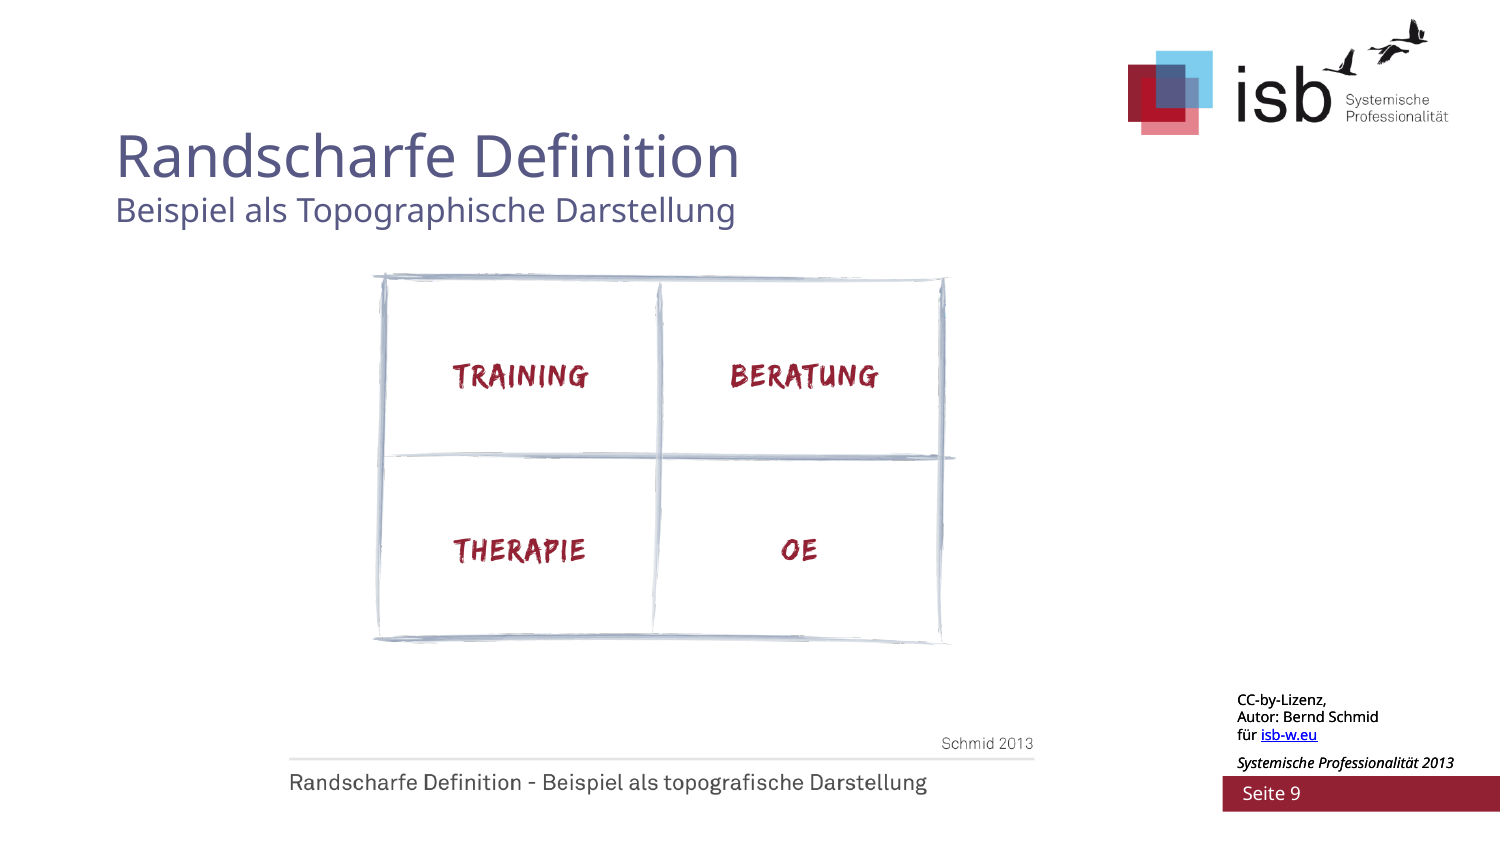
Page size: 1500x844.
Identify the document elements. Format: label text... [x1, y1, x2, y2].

text_box CC-by-Lizenz, Autor: Bernd Schmid für isb-w.eu Systemische Professionalität 2013 [1222, 543, 1500, 844]
picture [1128, 14, 1461, 139]
title Randscharfe Definition Beispiel als Topographische Darstellung [100, 67, 1223, 281]
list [269, 185, 1053, 812]
